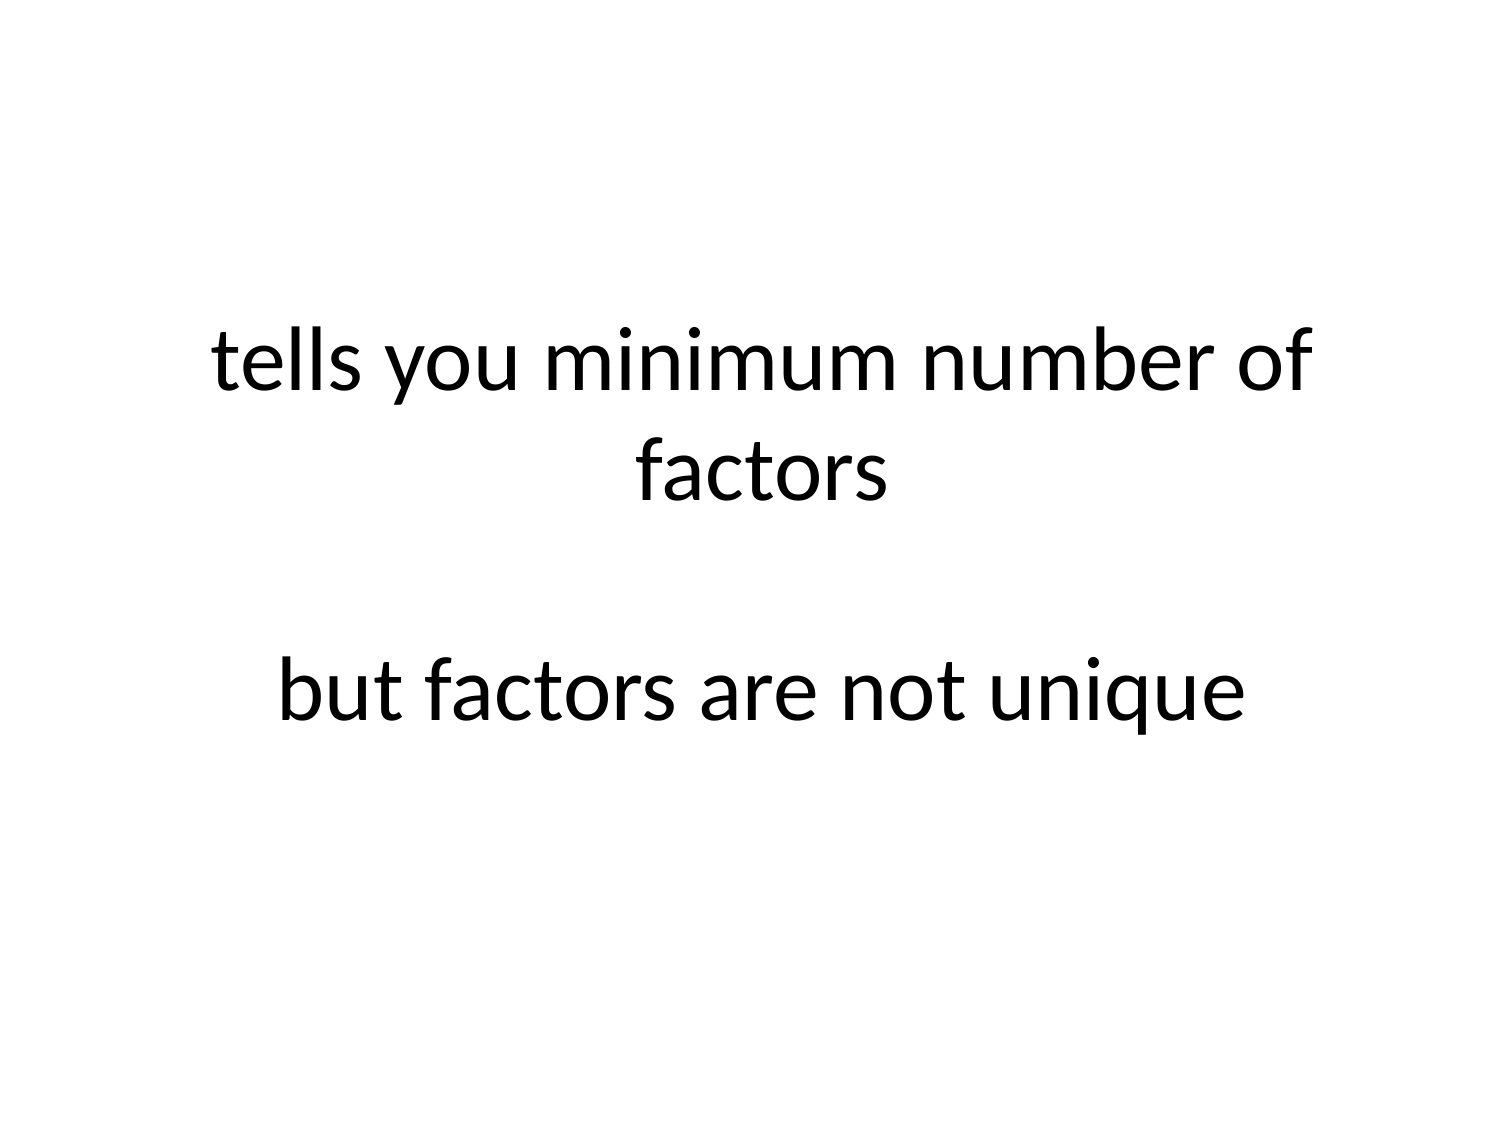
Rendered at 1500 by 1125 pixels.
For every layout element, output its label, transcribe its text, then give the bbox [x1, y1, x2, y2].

title tells you minimum number of factors but factors are not unique [125, 200, 1400, 838]
